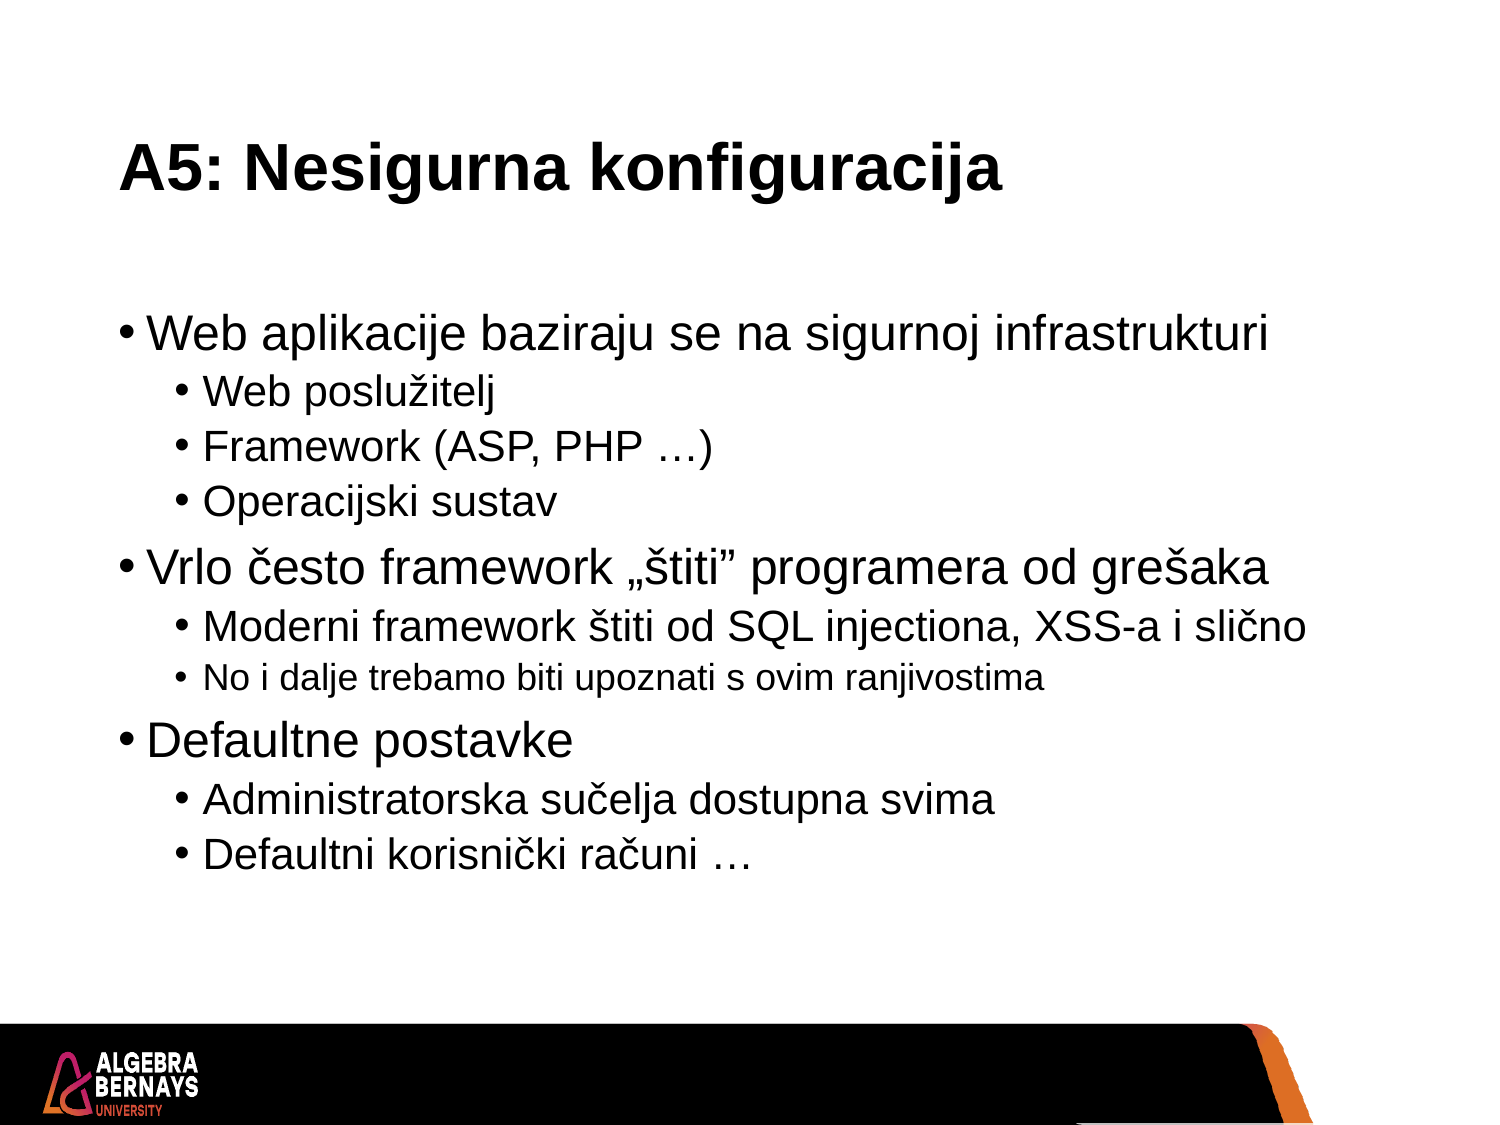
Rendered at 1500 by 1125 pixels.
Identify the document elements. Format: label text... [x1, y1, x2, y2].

title A5: Nesigurna konfiguracija [103, 59, 1397, 278]
list Web aplikacije baziraju se na sigurnoj infrastrukturi Web poslužitelj Framework (ASP, PHP …) Operacijski sustav Vrlo često framework „štiti” programera od grešaka Moderni framework štiti od SQL injectiona, XSS-a i slično No i dalje trebamo biti upoznati s ovim ranjivostima Defaultne postavke Administratorska sučelja dostupna svima Defaultni korisnički računi … [103, 299, 1397, 1014]
picture [0, 1023, 1468, 1125]
